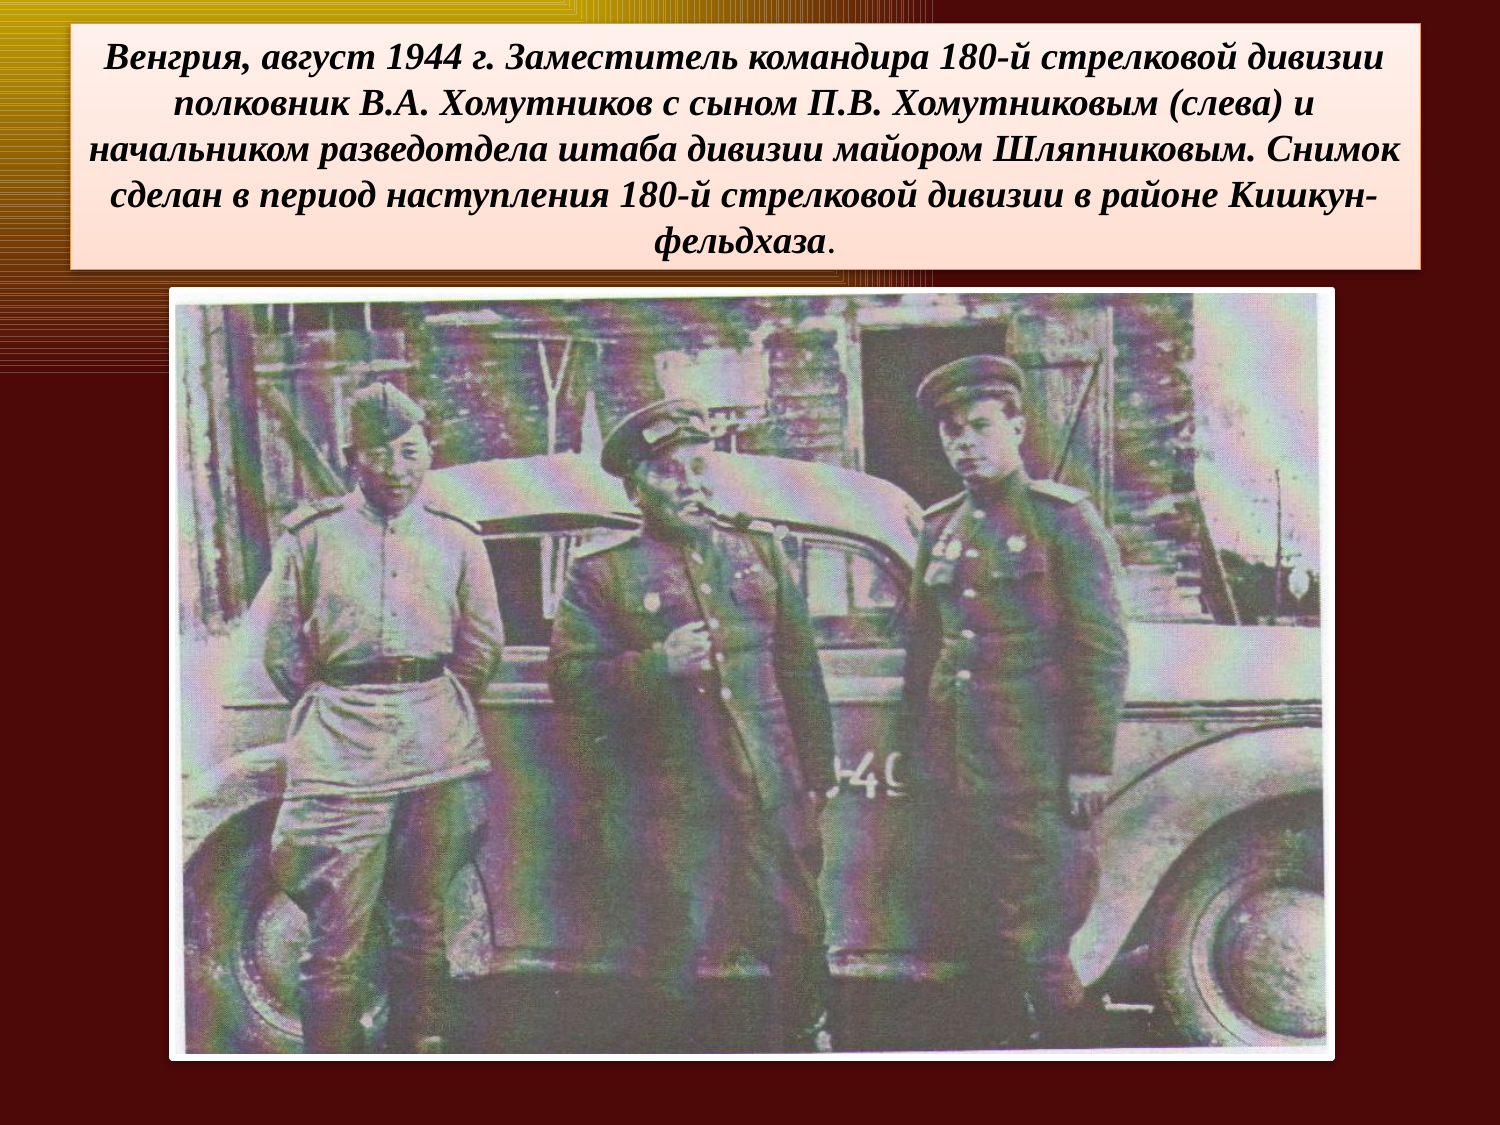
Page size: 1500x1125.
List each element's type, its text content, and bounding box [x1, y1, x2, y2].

title Венгрия, август 1944 г. Заместитель командира 180-й стрелковой дивизии полковник В.А. Хомутников с сыном П.В. Хомутниковым (слева) и начальником разведотдела штаба дивизии майором Шляпниковым. Снимок сделан в период наступления 180-й стрелковой дивизии в районе Кишкун-фельдхаза. [70, 23, 1421, 270]
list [175, 292, 1330, 1055]
